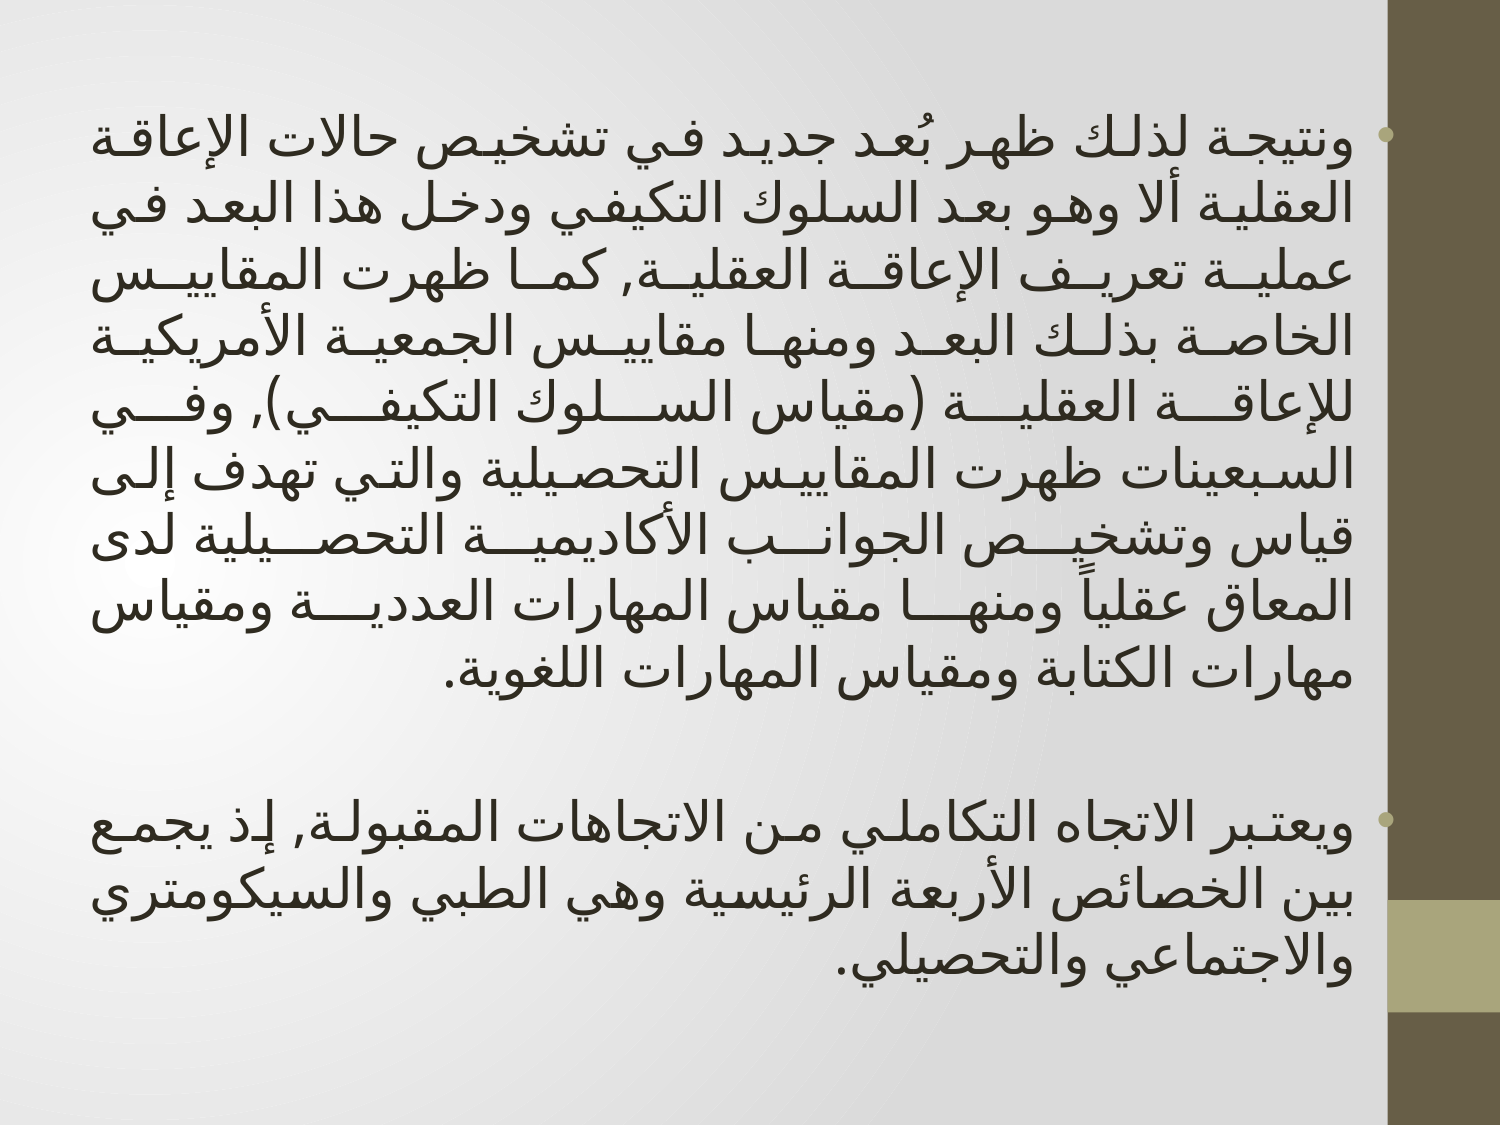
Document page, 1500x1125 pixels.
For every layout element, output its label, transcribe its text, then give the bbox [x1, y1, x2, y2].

list ونتيجة لذلك ظهر بُعد جديد في تشخيص حالات الإعاقة العقلية ألا وهو بعد السلوك التكيفي ودخل هذا البعد في عملية تعريف الإعاقة العقلية, كما ظهرت المقاييس الخاصة بذلك البعد ومنها مقاييس الجمعية الأمريكية للإعاقة العقلية (مقياس السلوك التكيفي), وفي السبعينات ظهرت المقاييس التحصيلية والتي تهدف إلى قياس وتشخيص الجوانب الأكاديمية التحصيلية لدى المعاق عقلياً ومنها مقياس المهارات العددية ومقياس مهارات الكتابة ومقياس المهارات اللغوية. ويعتبر الاتجاه التكاملي من الاتجاهات المقبولة, إذ يجمع بين الخصائص الأربعة الرئيسية وهي الطبي والسيكومتري والاجتماعي والتحصيلي. [75, 93, 1425, 1005]
